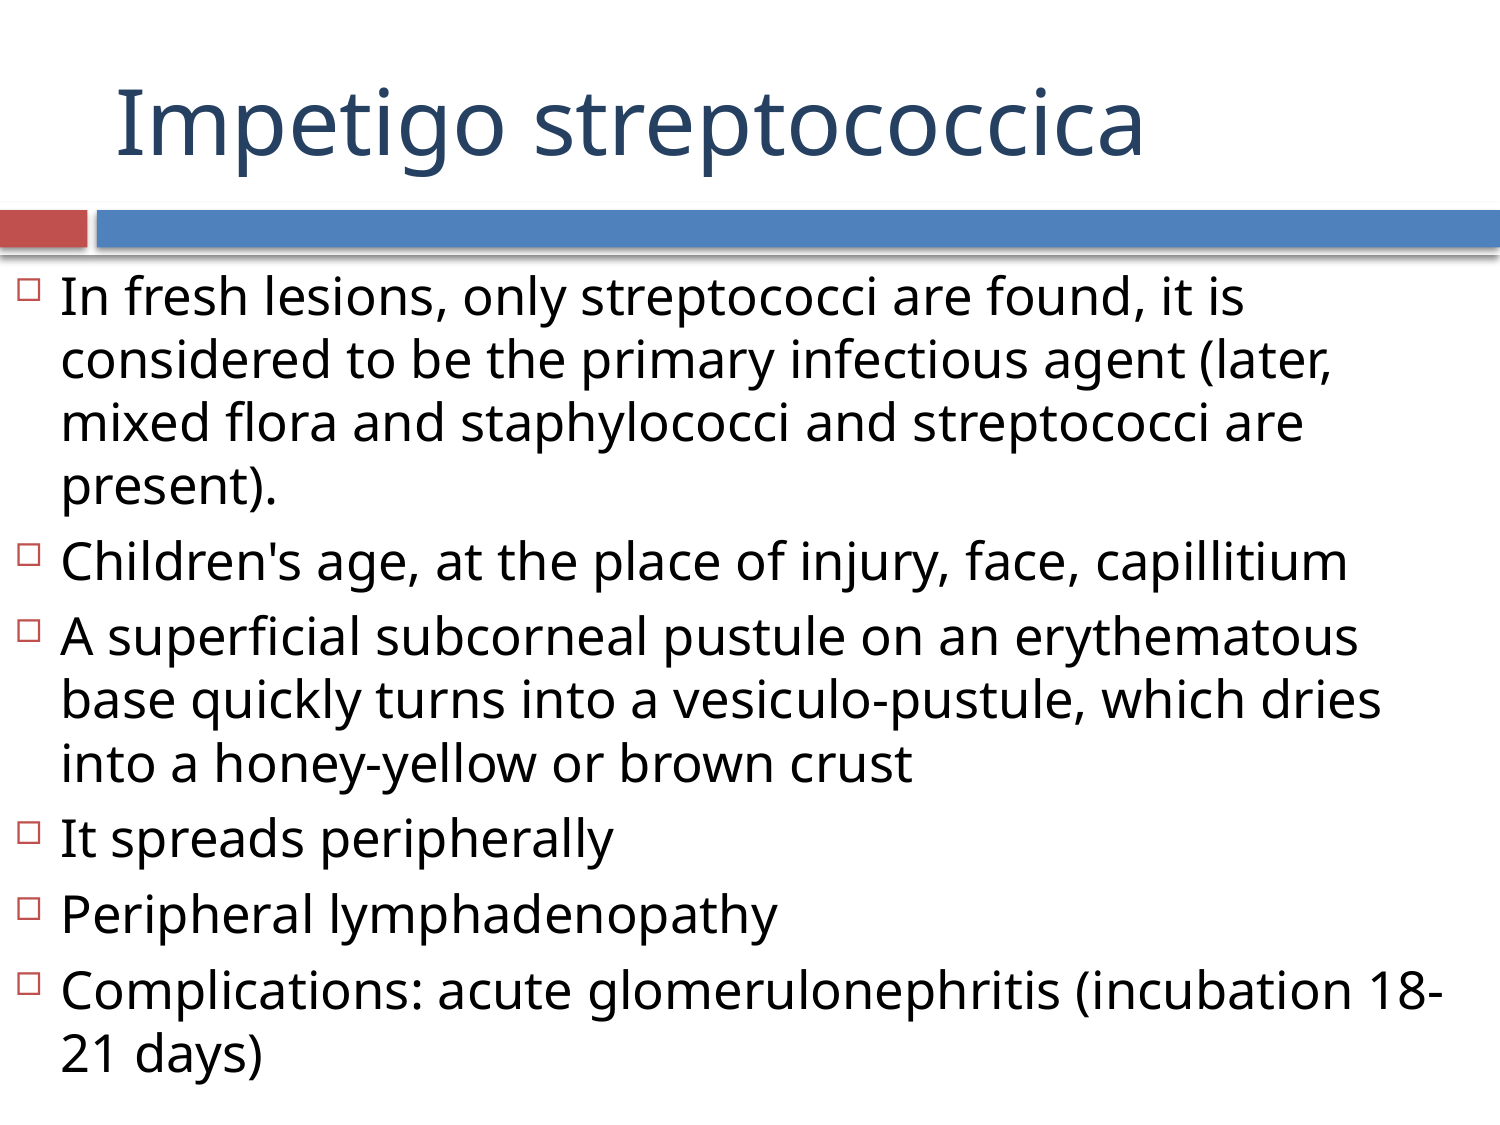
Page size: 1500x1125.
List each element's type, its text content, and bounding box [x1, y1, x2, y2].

list In fresh lesions, only streptococci are found, it is considered to be the primary infectious agent (later, mixed flora and staphylococci and streptococci are present). Children's age, at the place of injury, face, capillitium A superficial subcorneal pustule on an erythematous base quickly turns into a vesiculo-pustule, which dries into a honey-yellow or brown crust It spreads peripherally Peripheral lymphadenopathy Complications: acute glomerulonephritis (incubation 18-21 days) [0, 255, 1495, 1106]
title Impetigo streptococcica [100, 37, 1438, 200]
